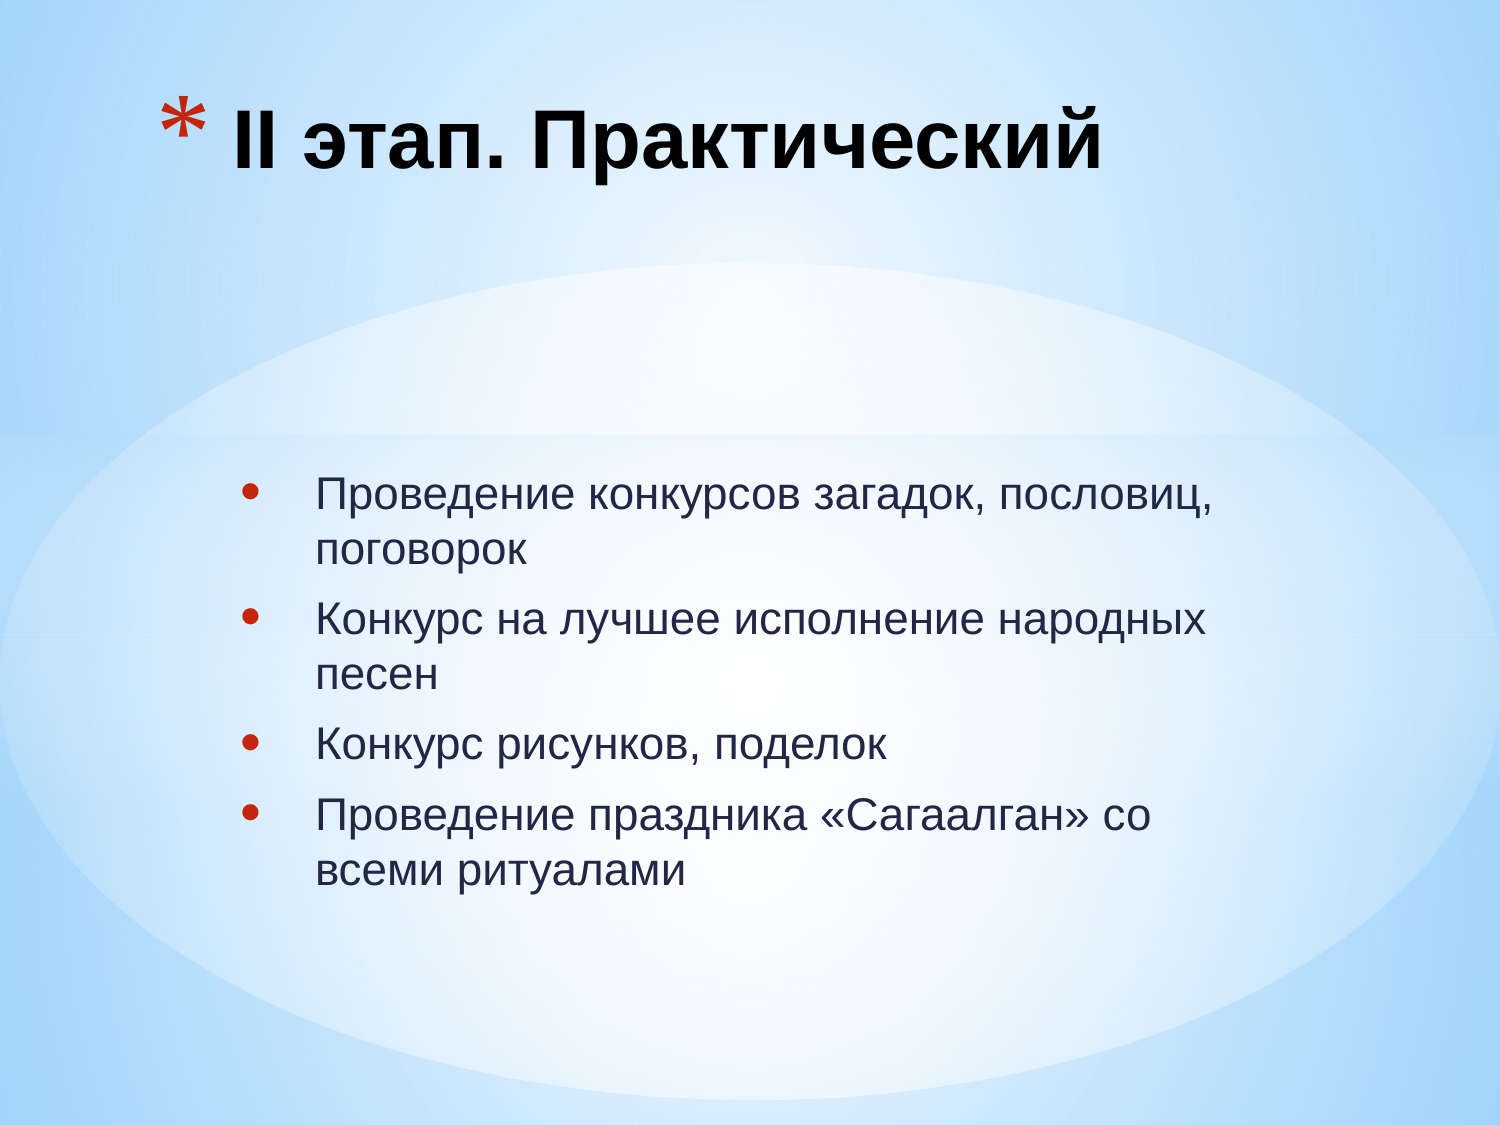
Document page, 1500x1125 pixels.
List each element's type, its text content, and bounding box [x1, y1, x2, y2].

title II этап. Практический [112, 78, 1388, 457]
subtitle Проведение конкурсов загадок, пословиц, поговорок Конкурс на лучшее исполнение народных песен Конкурс рисунков, поделок Проведение праздника «Сагаалган» со всеми ритуалами [225, 457, 1275, 925]
